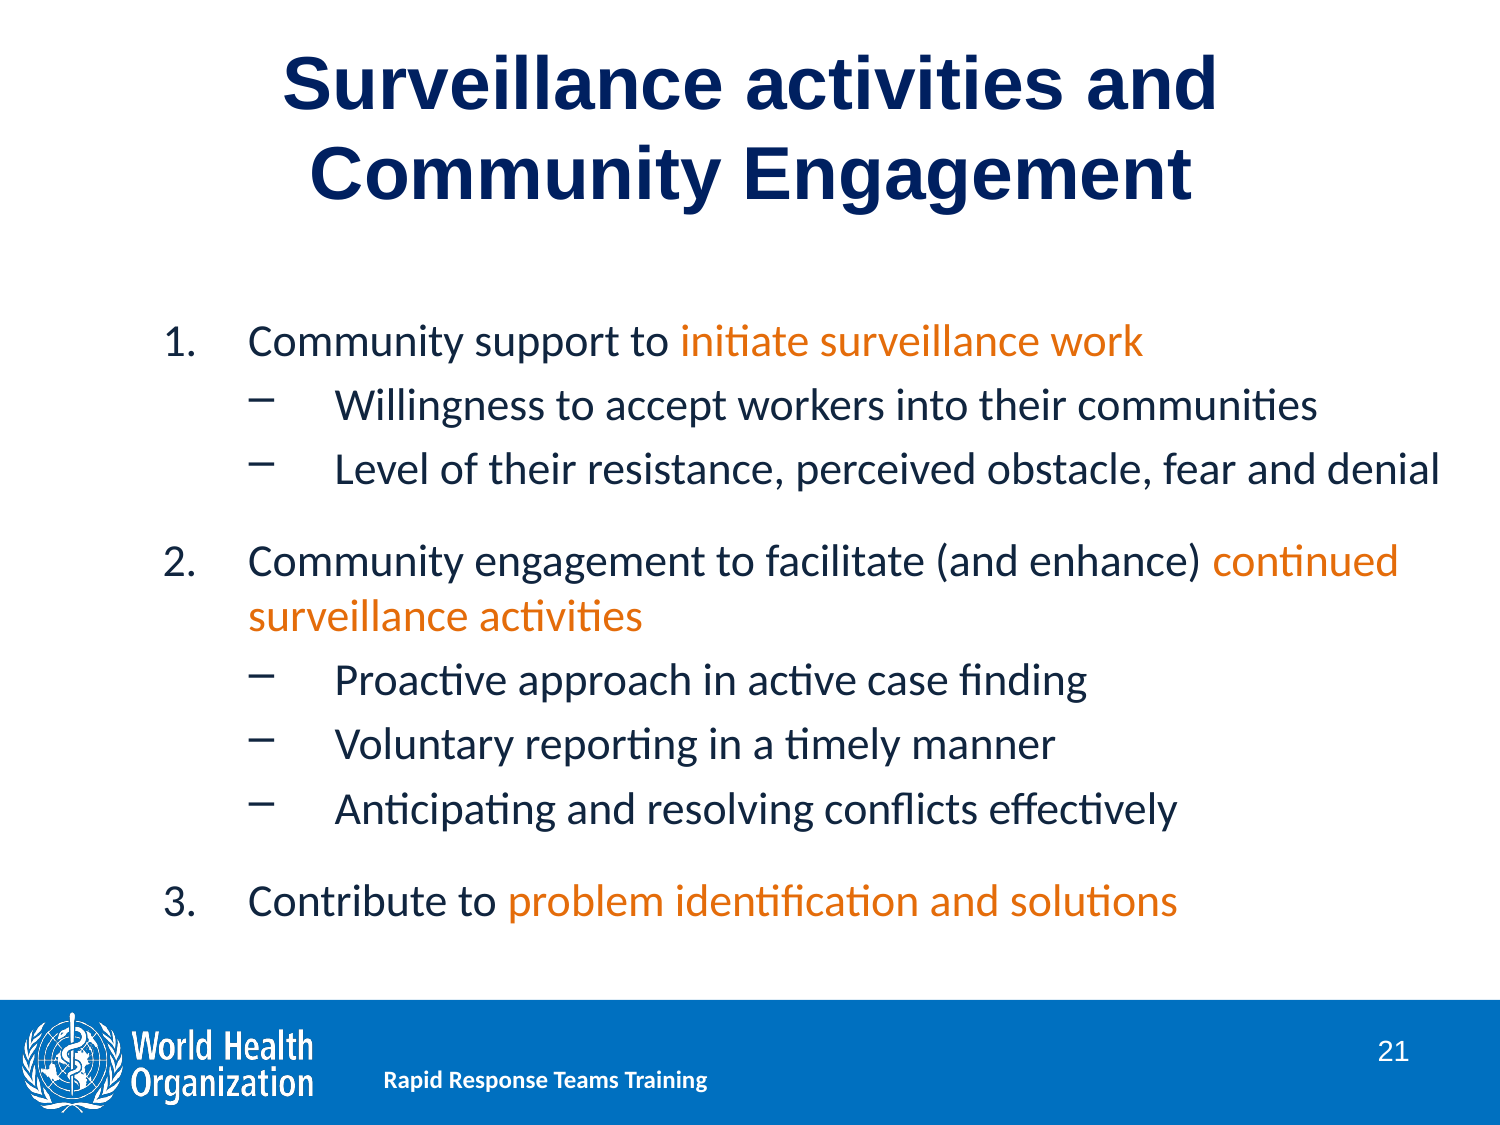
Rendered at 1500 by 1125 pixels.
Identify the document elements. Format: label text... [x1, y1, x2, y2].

title Surveillance activities and Community Engagement [76, 30, 1427, 219]
picture [21, 1012, 313, 1113]
list Community support to initiate surveillance work Willingness to accept workers into their communities Level of their resistance, perceived obstacle, fear and denial Community engagement to facilitate (and enhance) continued surveillance activities Proactive approach in active case finding Voluntary reporting in a timely manner Anticipating and resolving conflicts effectively Contribute to problem identification and solutions [147, 302, 1472, 978]
slide_number 21 [1074, 1024, 1425, 1103]
